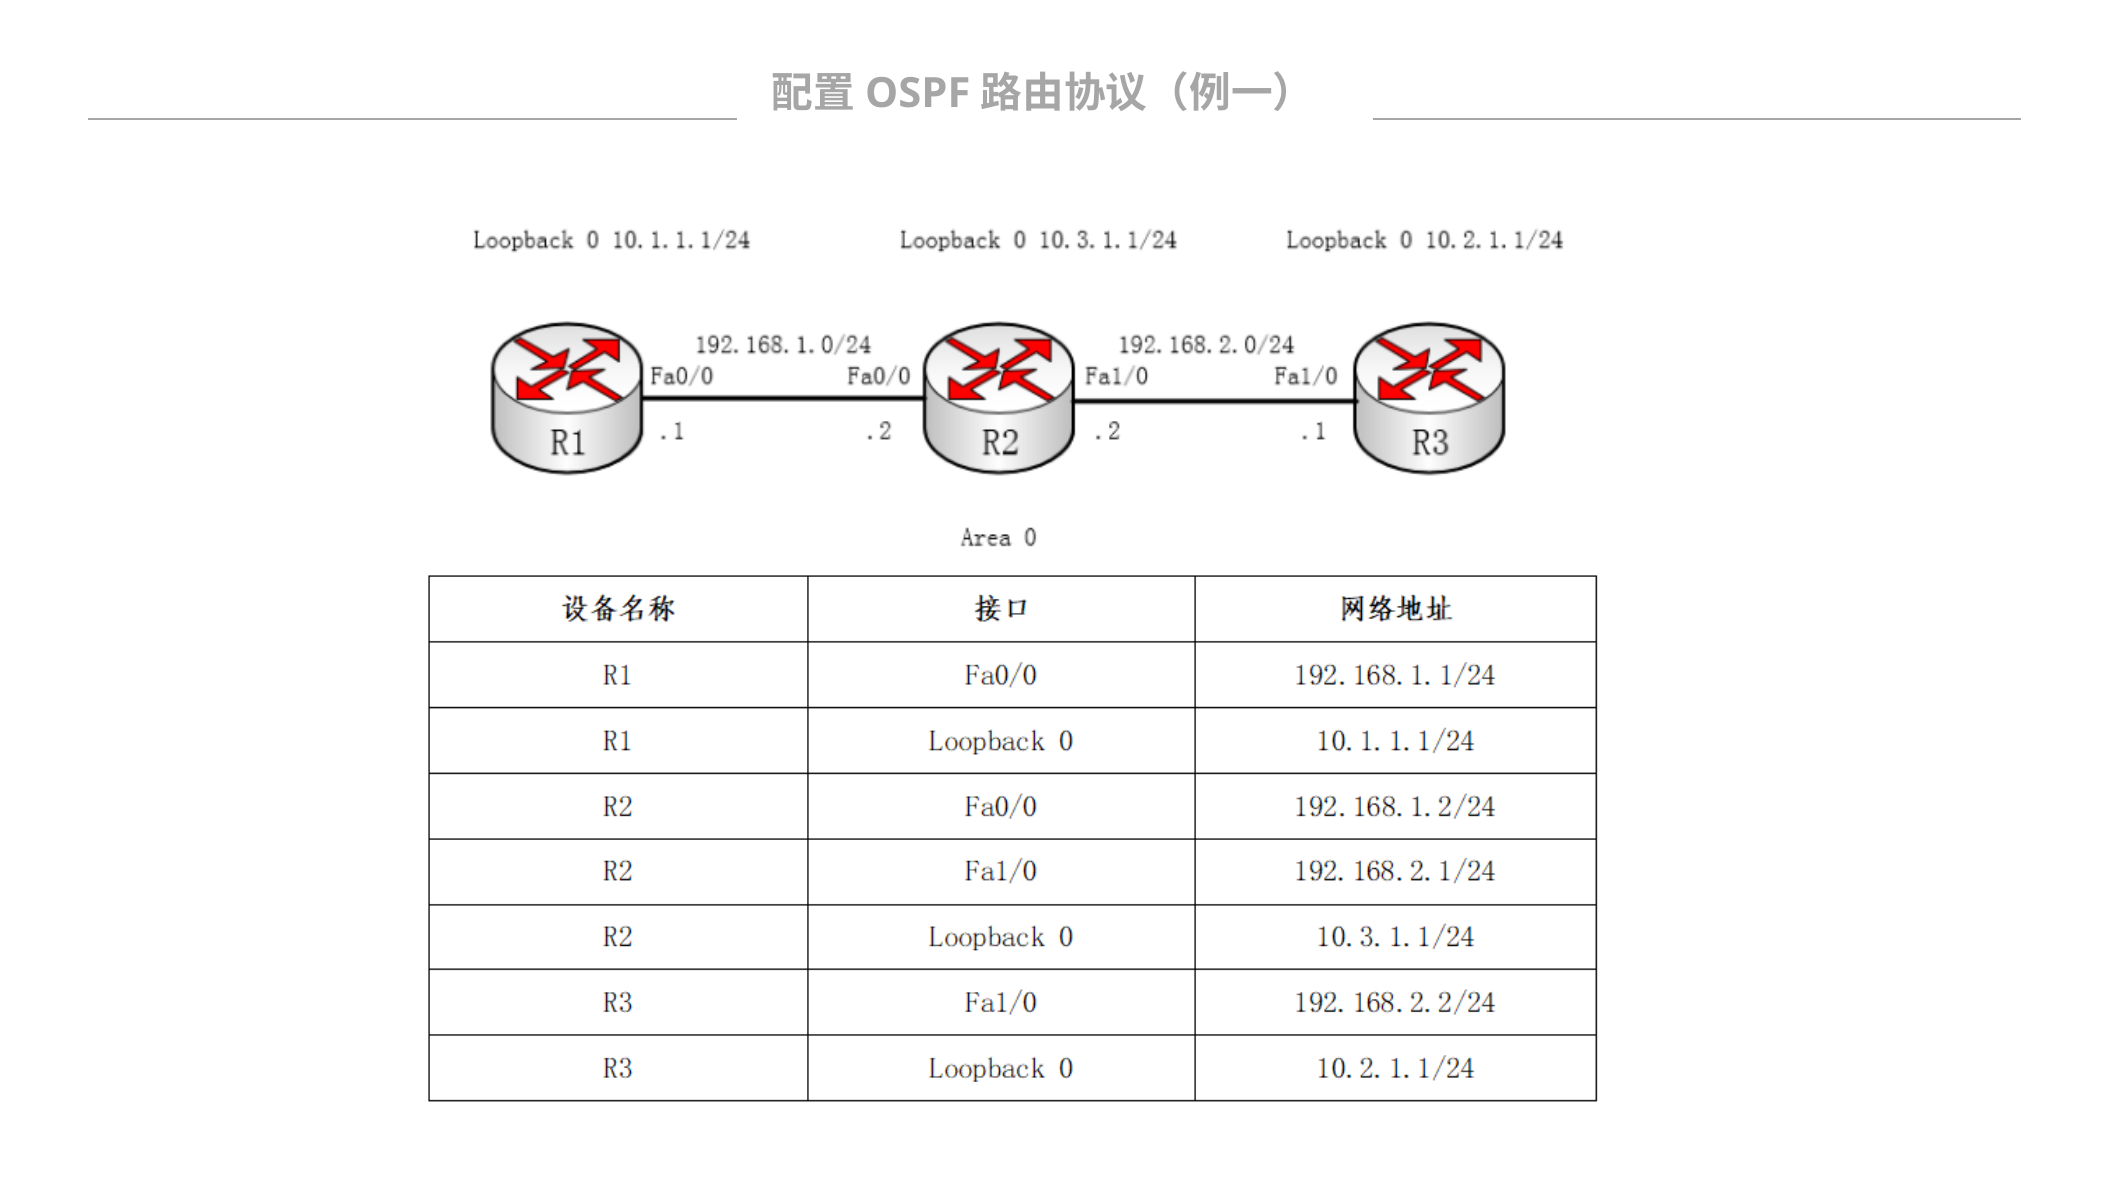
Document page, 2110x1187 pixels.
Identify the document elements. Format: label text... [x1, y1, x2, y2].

picture [432, 179, 1599, 561]
text_box 配置OSPF路由协议（例一） [719, 65, 1368, 116]
picture [423, 563, 1607, 1110]
